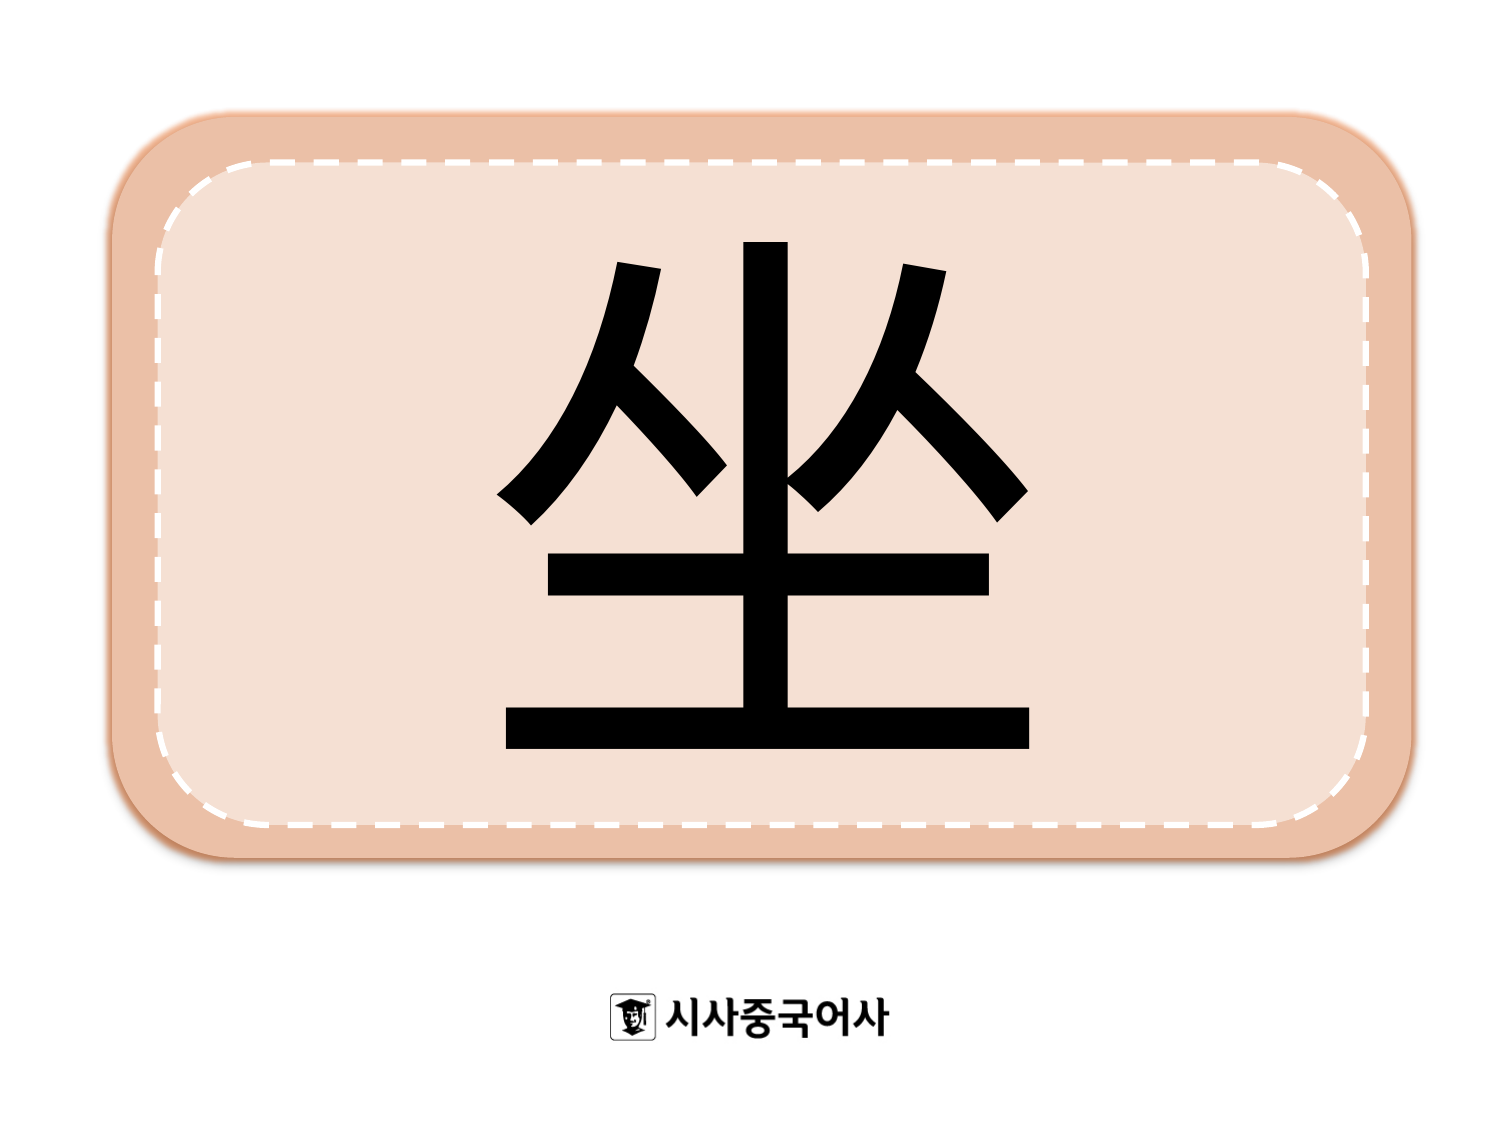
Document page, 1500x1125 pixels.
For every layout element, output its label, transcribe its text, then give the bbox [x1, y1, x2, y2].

picture [602, 987, 898, 1047]
text_box 坐 [162, 160, 1371, 824]
